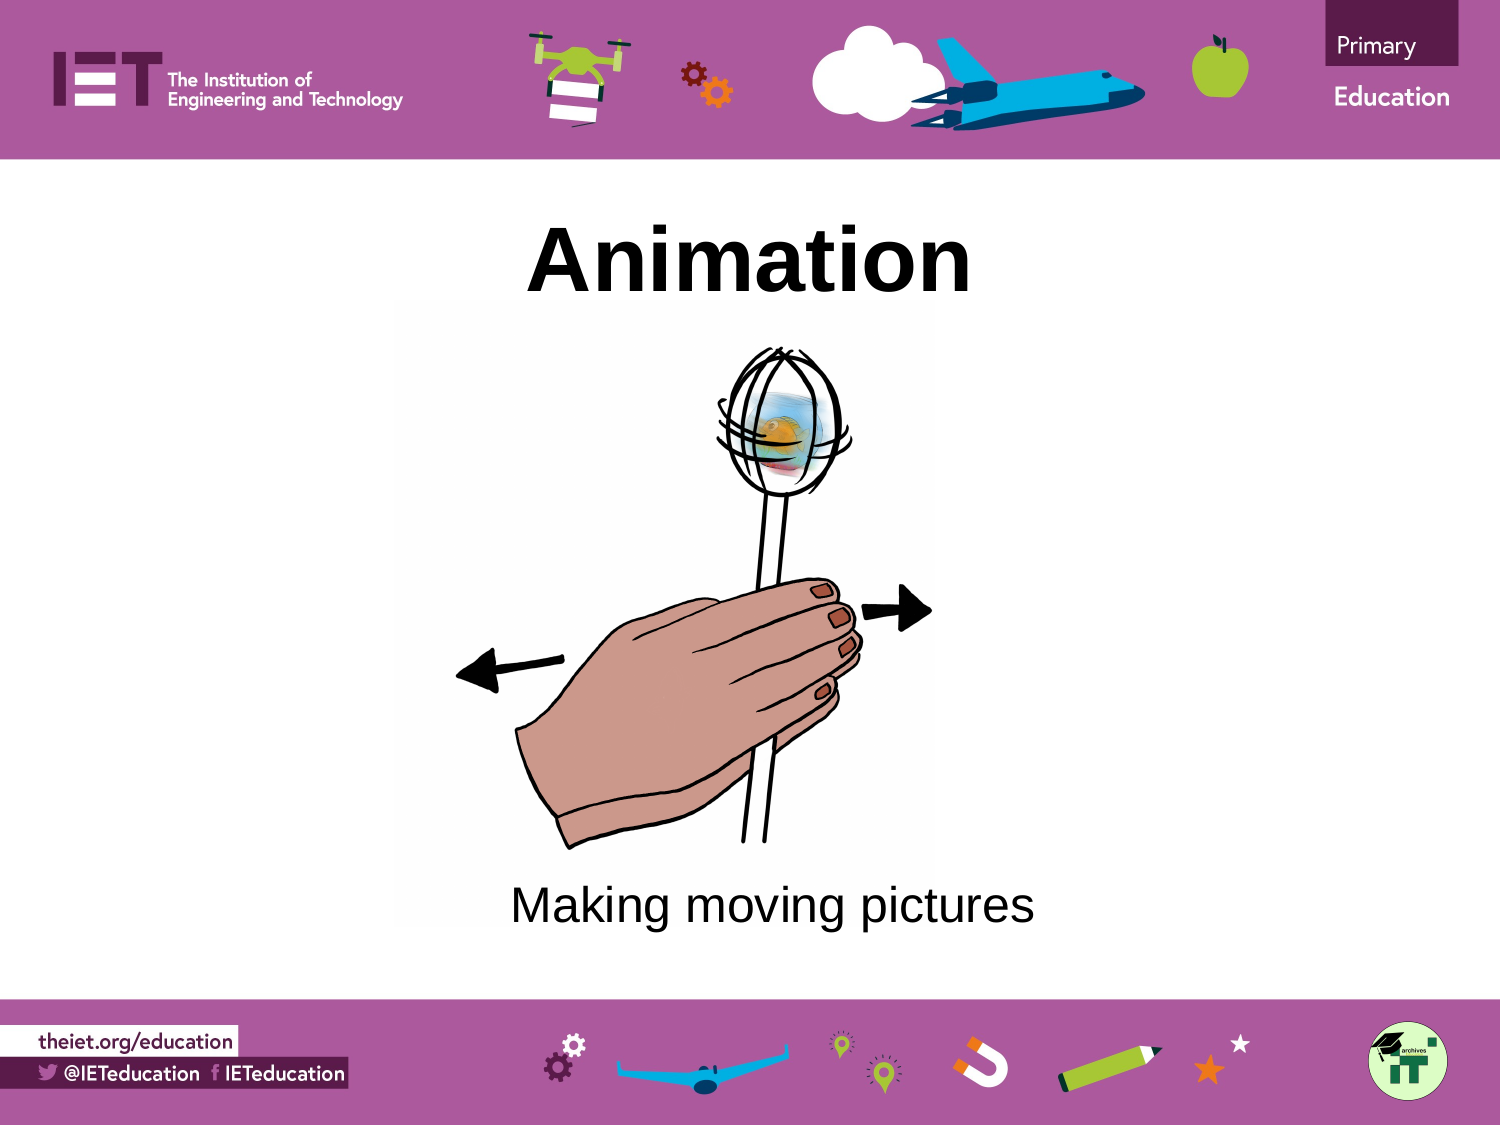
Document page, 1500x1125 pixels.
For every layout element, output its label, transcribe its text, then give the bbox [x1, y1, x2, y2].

text_box Animation [514, 194, 986, 316]
picture [0, 0, 1500, 1125]
text_box Making moving pictures [236, 864, 1311, 940]
